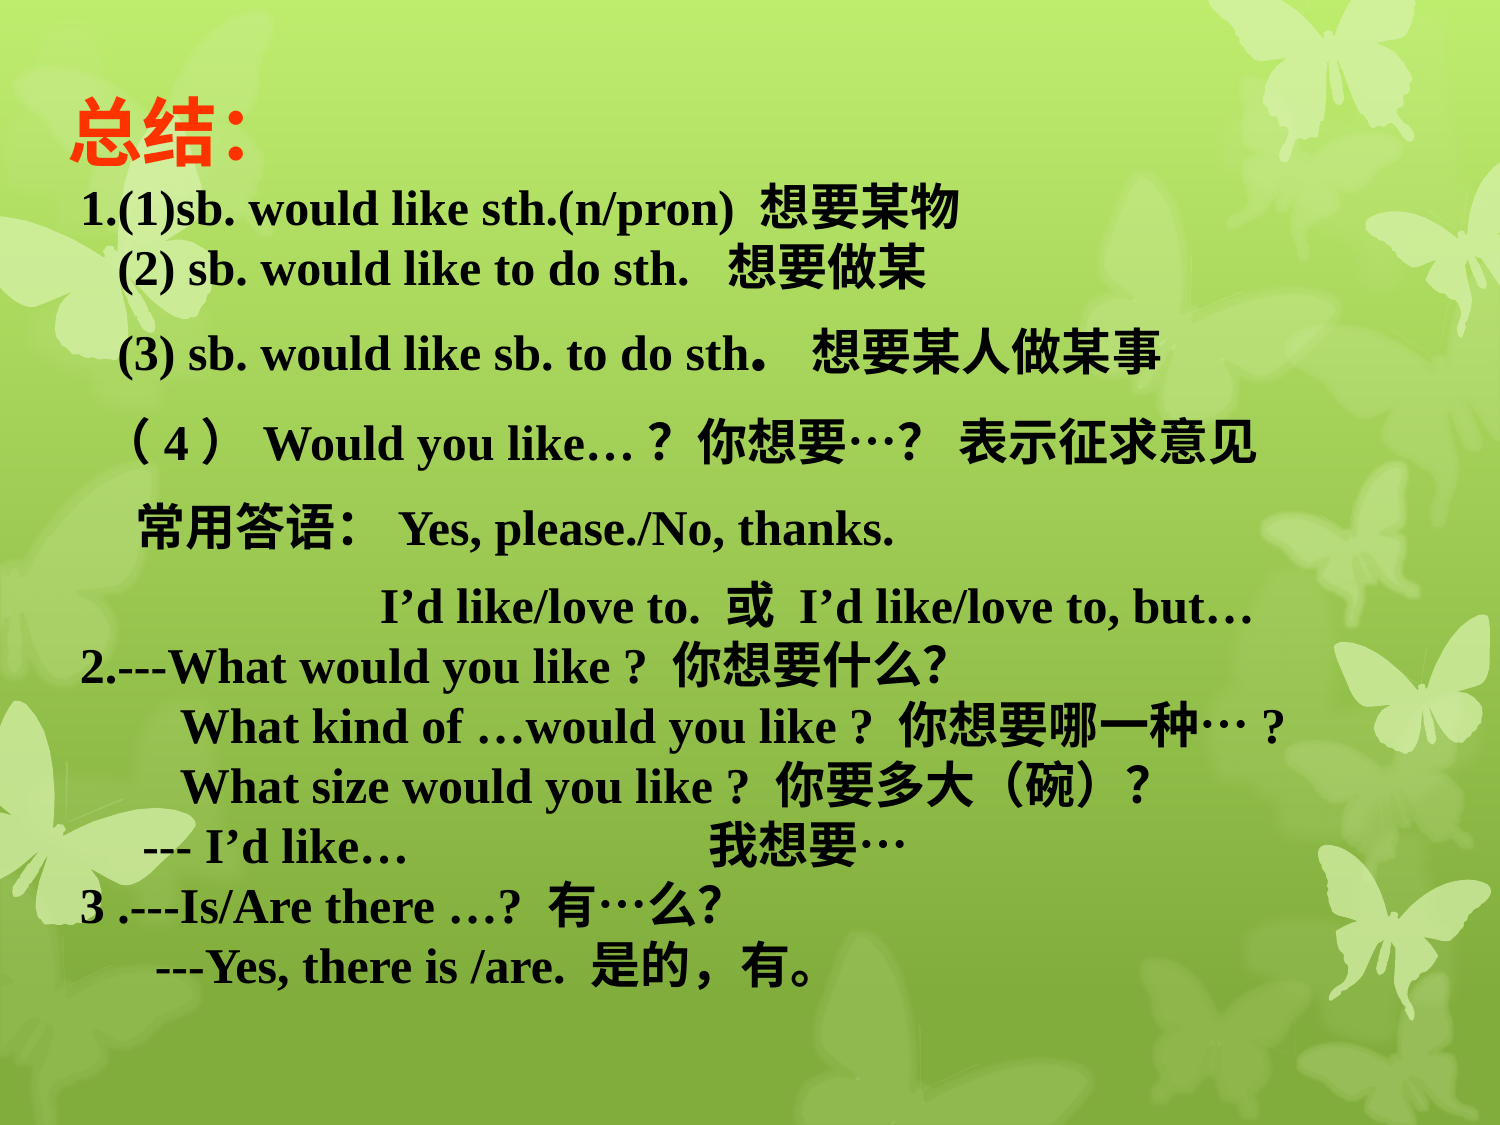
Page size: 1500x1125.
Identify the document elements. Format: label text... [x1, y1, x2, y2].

text_box 总结： 1.(1)sb. would like sth.(n/pron) 想要某物 (2) sb. would like to do sth. 想要做某 (3) sb. would like sb. to do sth. 想要某人做某事 （4）Would you like…？你想要…？ 表示征求意见 常用答语：Yes, please./No, thanks. I’d like/love to. 或 I’d like/love to, but… 2.---What would you like ? 你想要什么？ What kind of …would you like ? 你想要哪一种…? What size would you like ? 你要多大（碗）？ --- I’d like… 我想要… 3 .---Is/Are there …? 有…么？ ---Yes, there is /are. 是的，有。 [52, 78, 1471, 1125]
